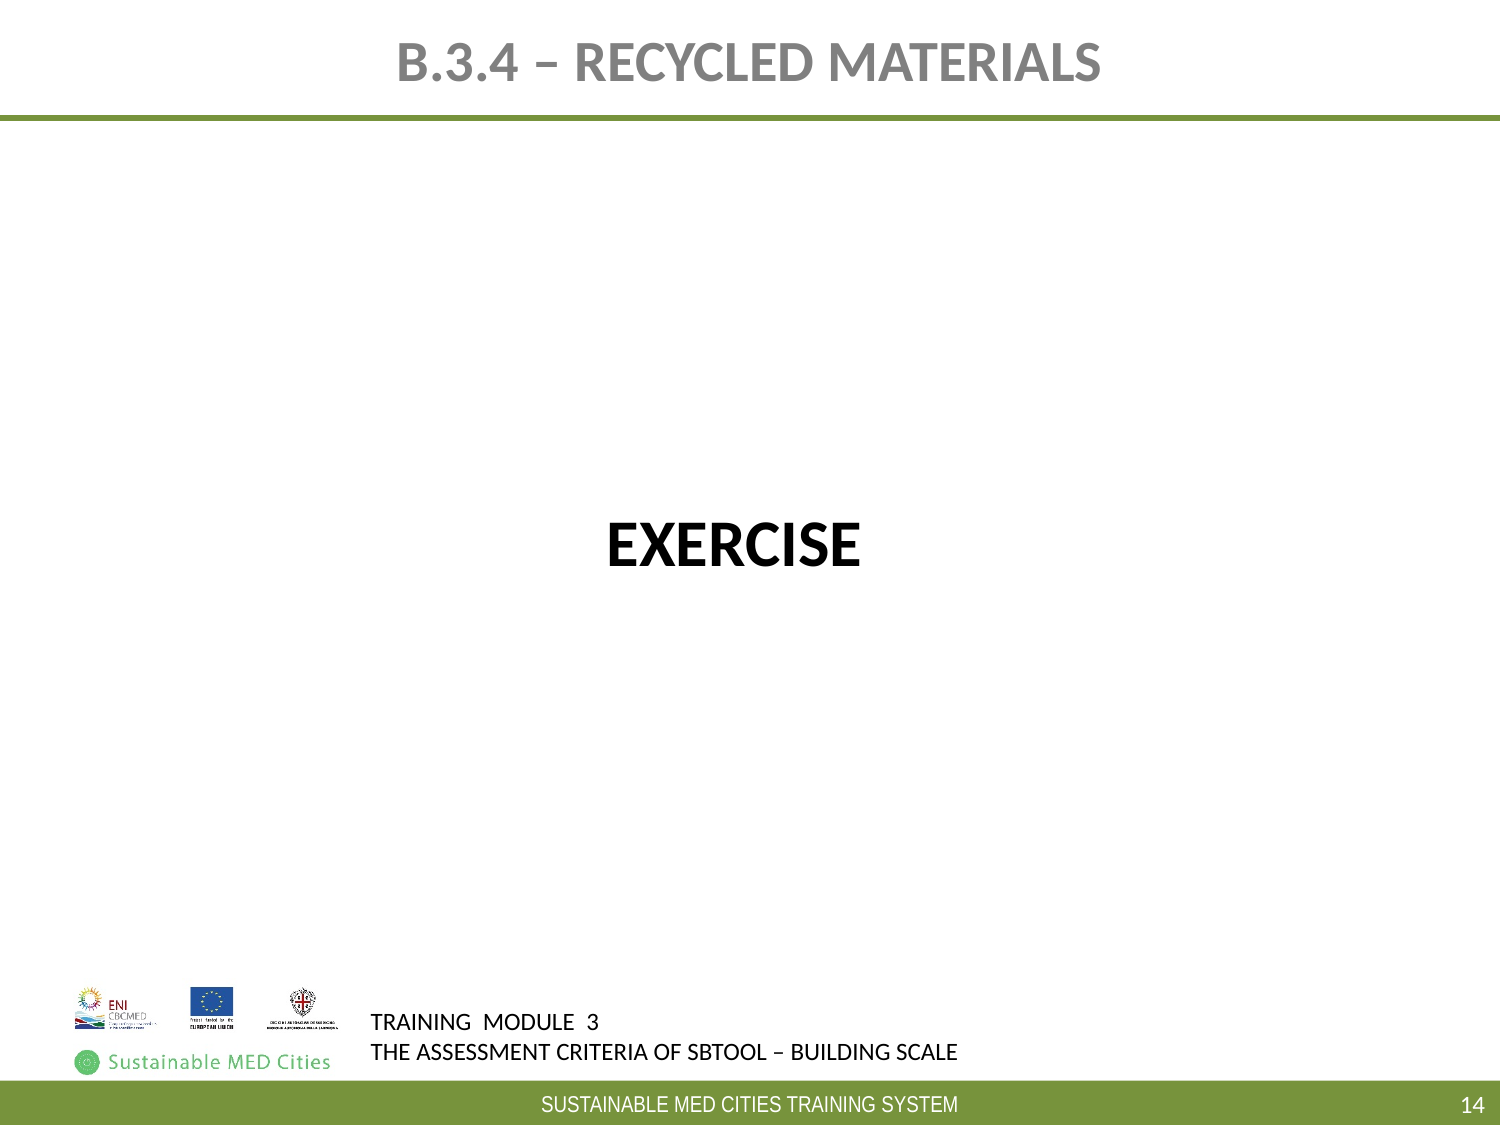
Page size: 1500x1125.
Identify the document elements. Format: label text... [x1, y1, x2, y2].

slide_number 14 [1399, 1081, 1500, 1121]
picture [62, 978, 356, 1080]
title B.3.4 – RECYCLED MATERIALS [0, 0, 1500, 119]
list EXERCISE [43, 262, 1425, 944]
